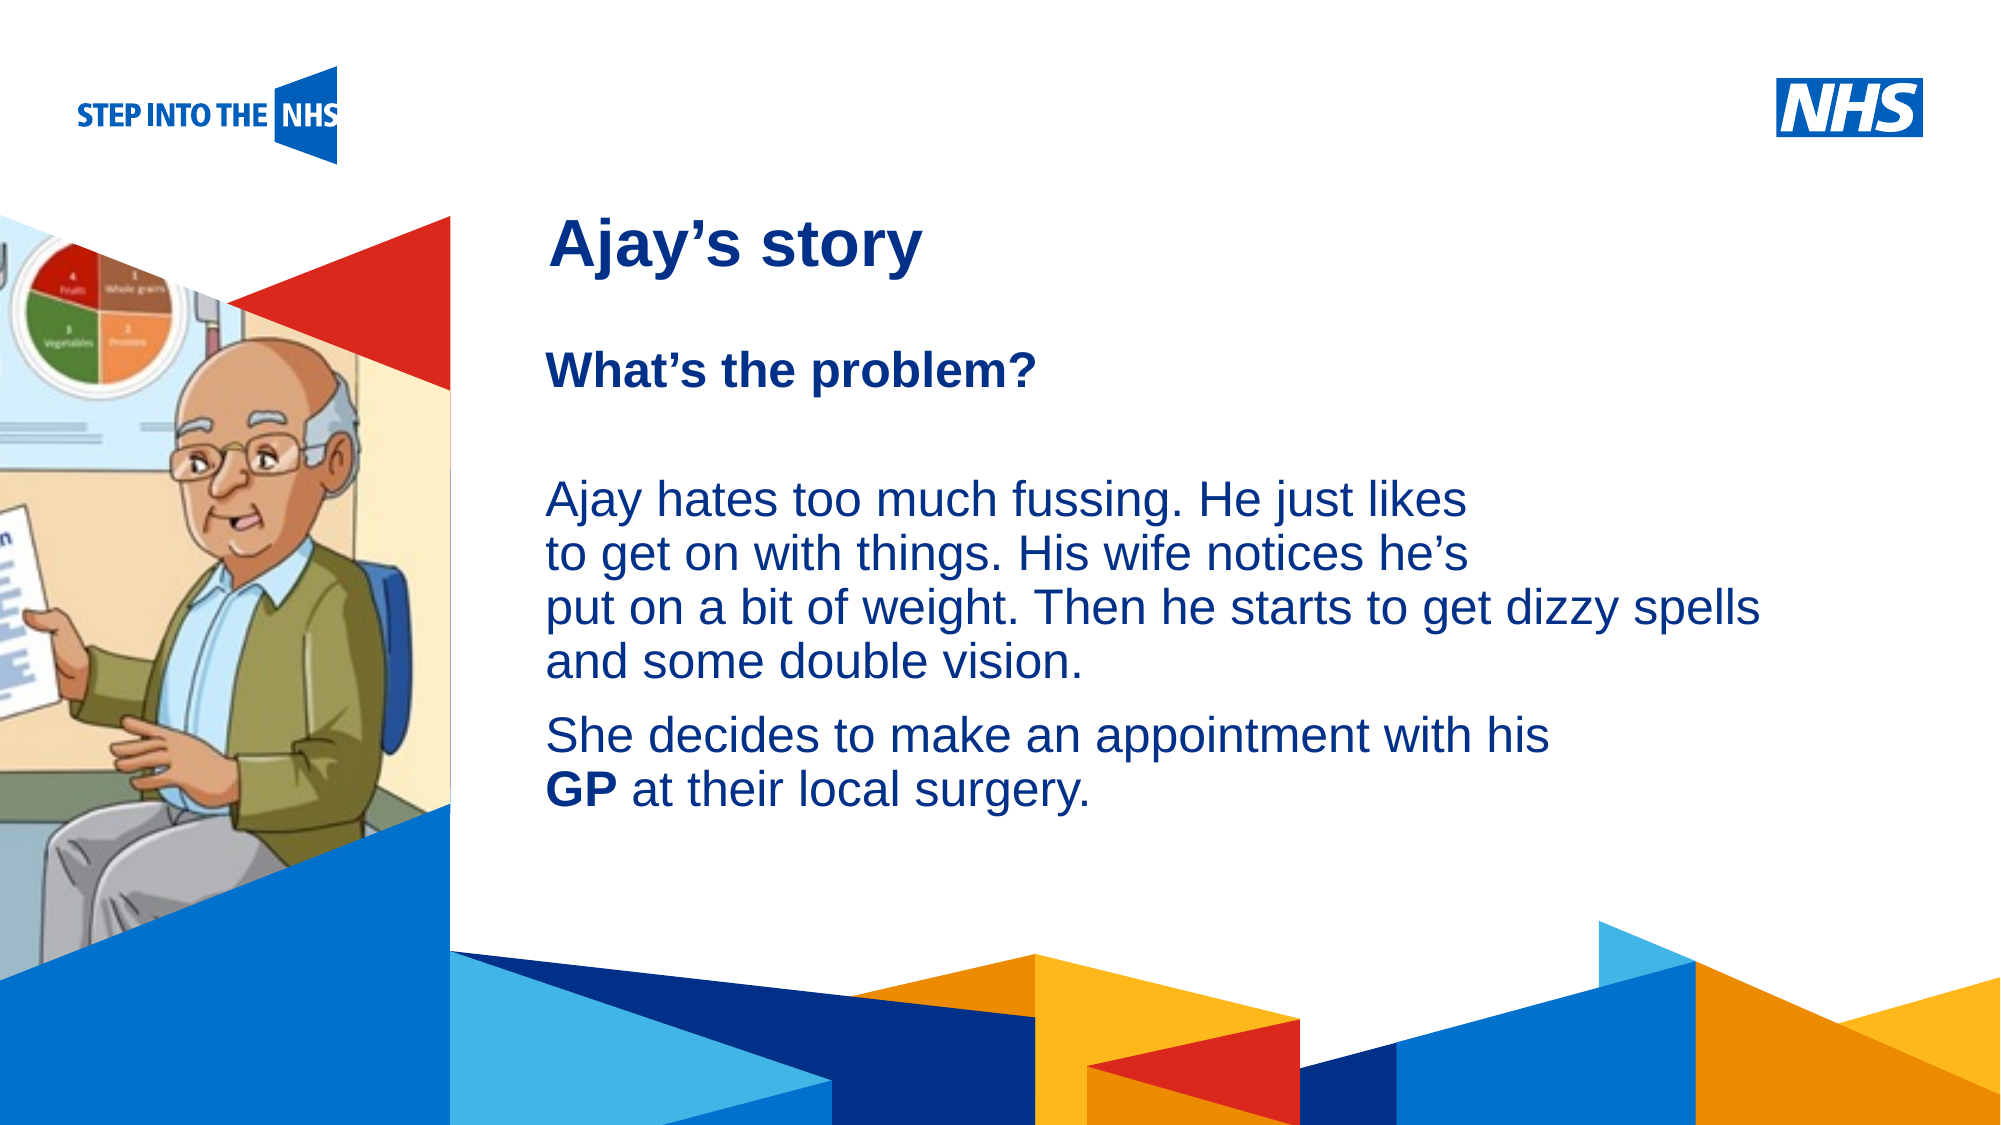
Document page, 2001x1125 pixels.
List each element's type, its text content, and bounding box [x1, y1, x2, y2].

title Ajay’s story [548, 208, 1675, 296]
picture [0, 214, 451, 981]
list What’s the problem? Ajay hates too much fussing. He just likes to get on with things. His wife notices he’s put on a bit of weight. Then he starts to get dizzy spells and some double vision. She decides to make an appointment with his GP at their local surgery. [545, 344, 1767, 914]
